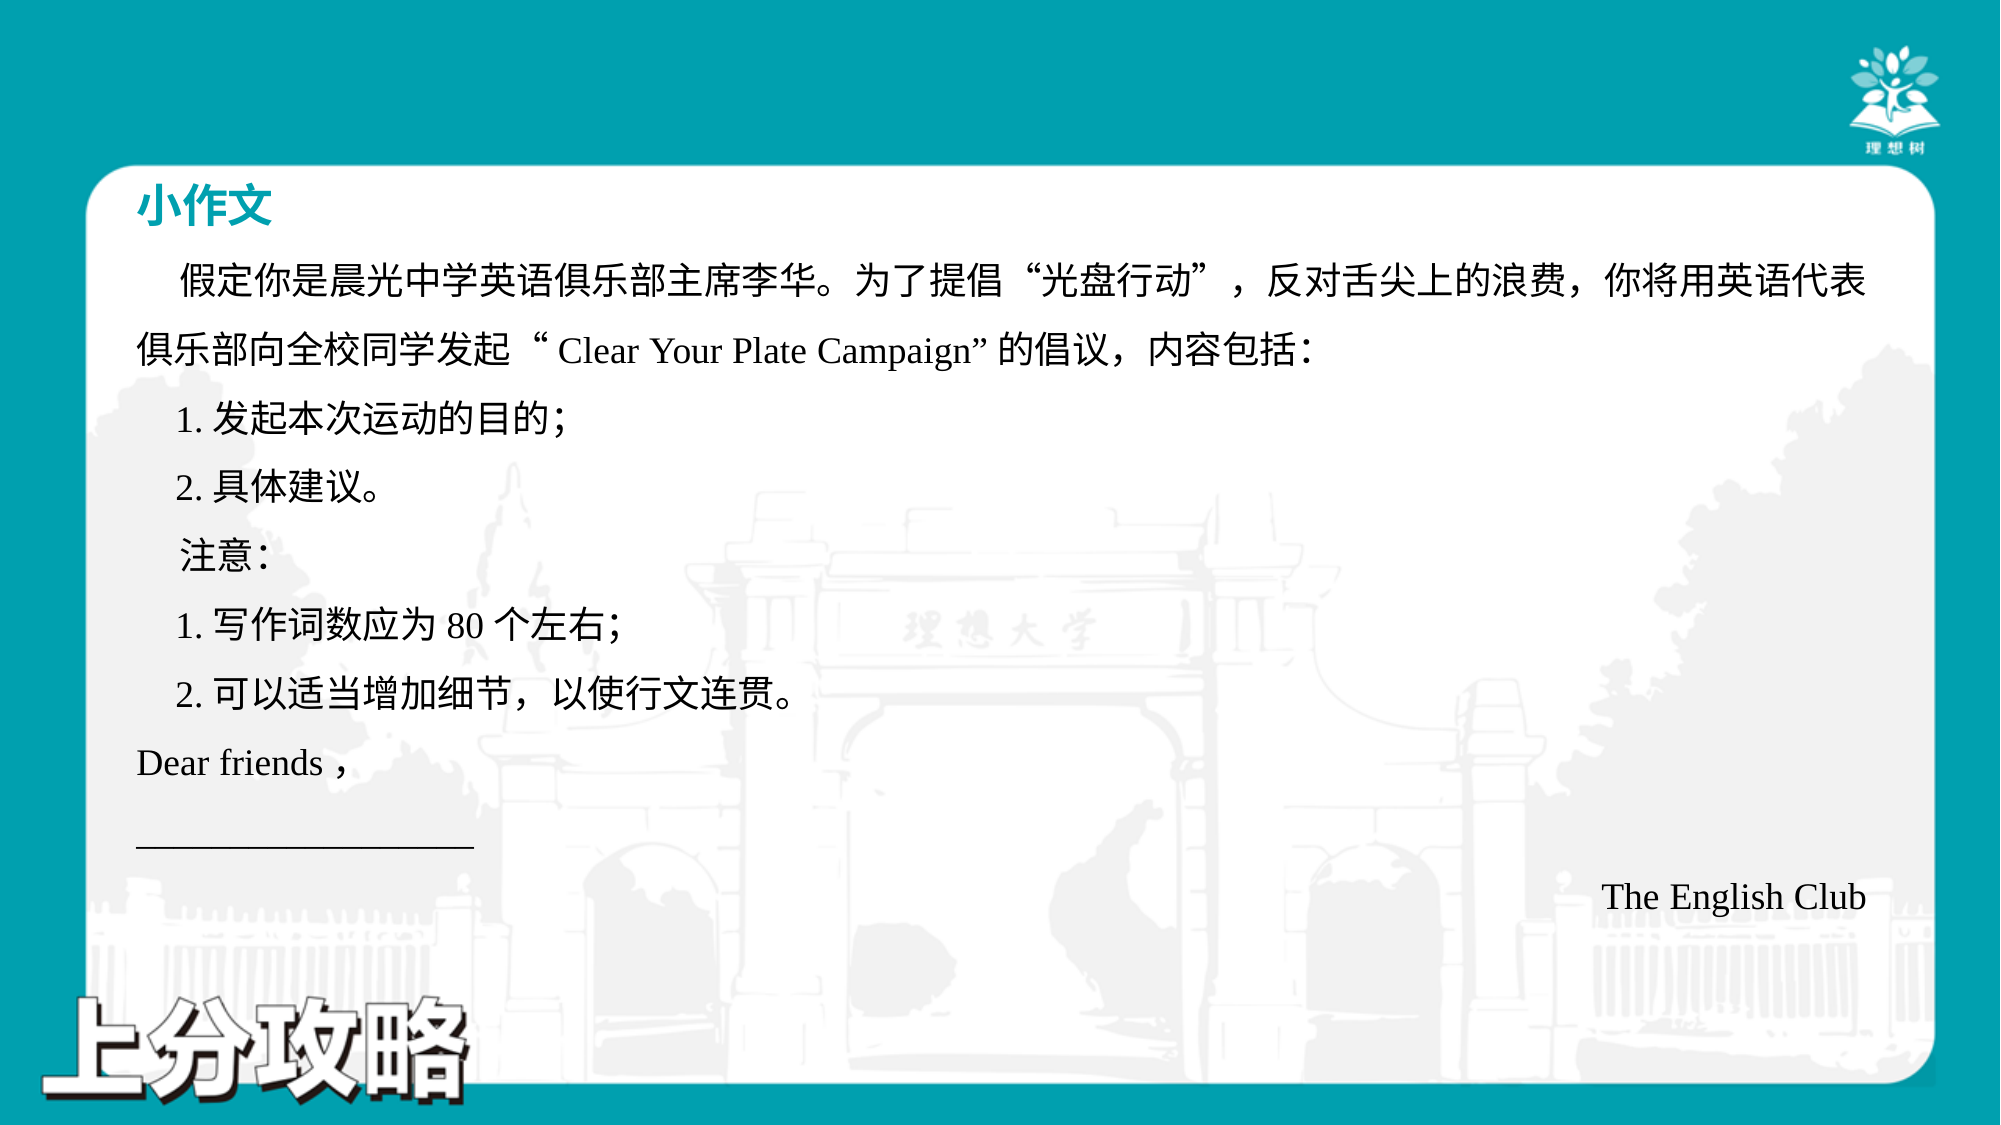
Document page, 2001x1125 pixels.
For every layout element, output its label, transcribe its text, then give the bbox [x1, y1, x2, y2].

text_box 假定你是晨光中学英语俱乐部主席李华。为了提倡“光盘行动”，反对舌尖上的浪费，你将用英语代表 俱乐部向全校同学发起“Clear Your Plate Campaign”的倡议，内容包括： 1.发起本次运动的目的； 2.具体建议。 注意： 1.写作词数应为80个左右； 2.可以适当增加细节，以使行文连贯。 Dear friends， __________________ The English Club [136, 233, 1865, 910]
text_box 小作文 [136, 176, 1865, 232]
picture [0, 0, 2000, 1125]
